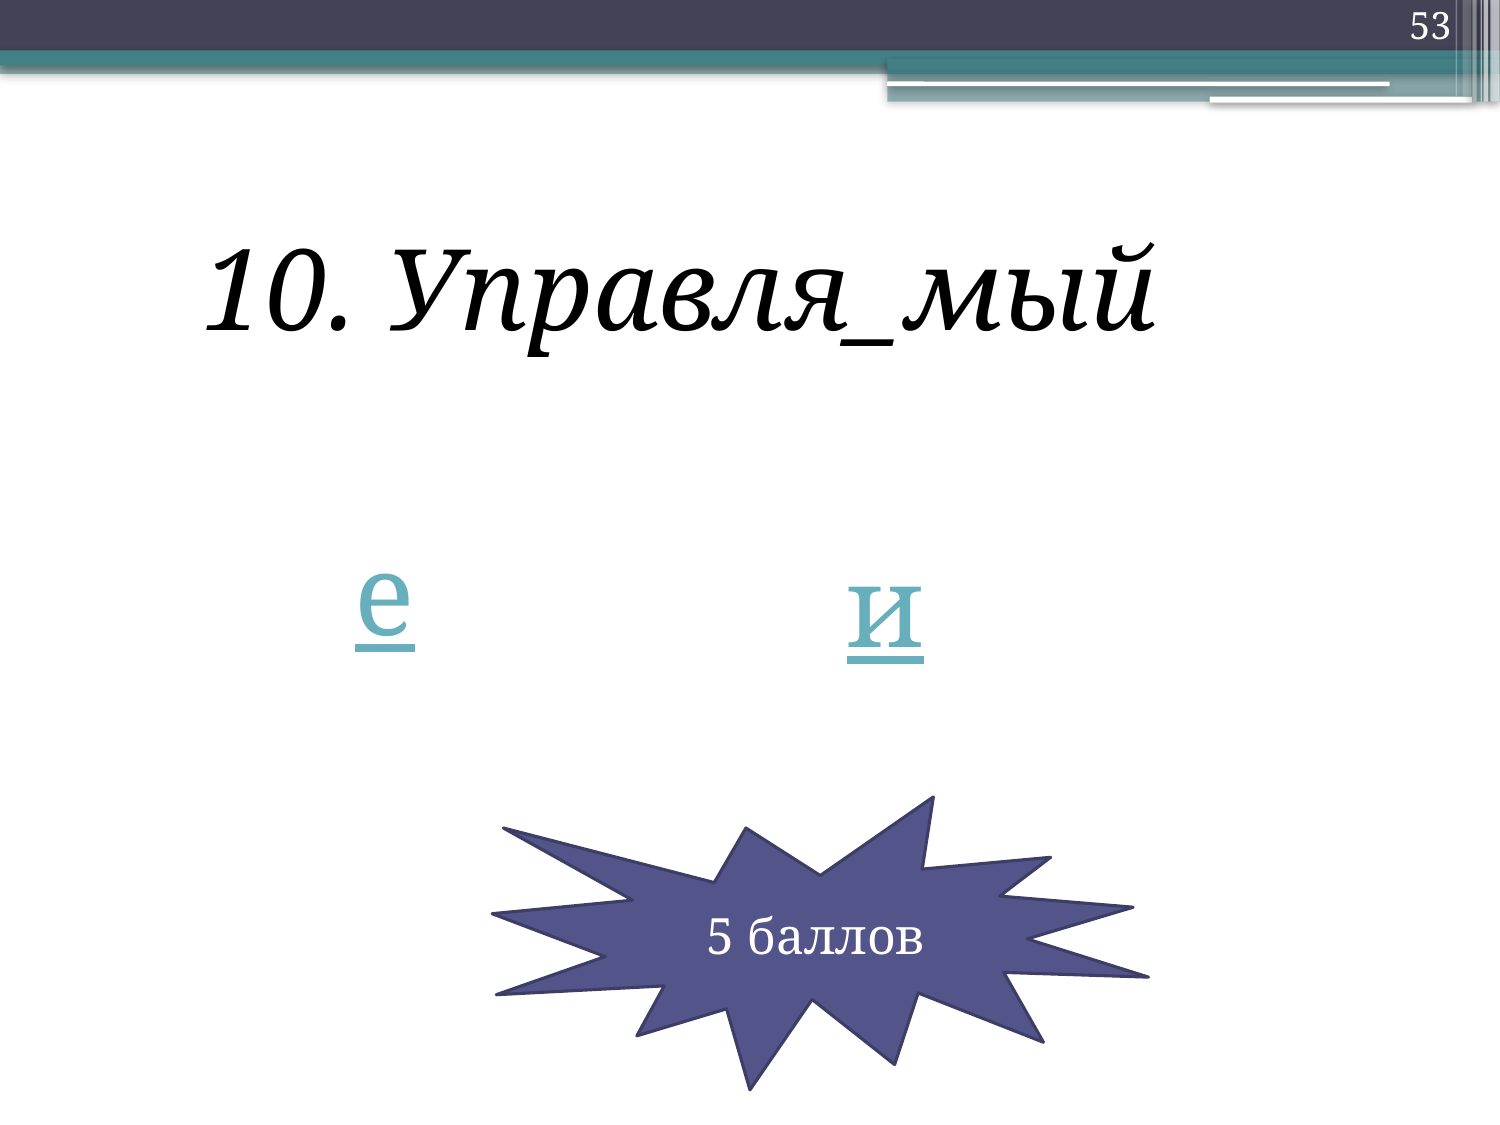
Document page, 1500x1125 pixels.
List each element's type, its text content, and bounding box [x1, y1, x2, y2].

slide_number 53 [1341, 0, 1466, 61]
text_box 5 баллов [490, 795, 1150, 1092]
text_box е [339, 515, 528, 684]
text_box 10. Управля_мый [187, 210, 1348, 361]
text_box и [832, 527, 1079, 696]
